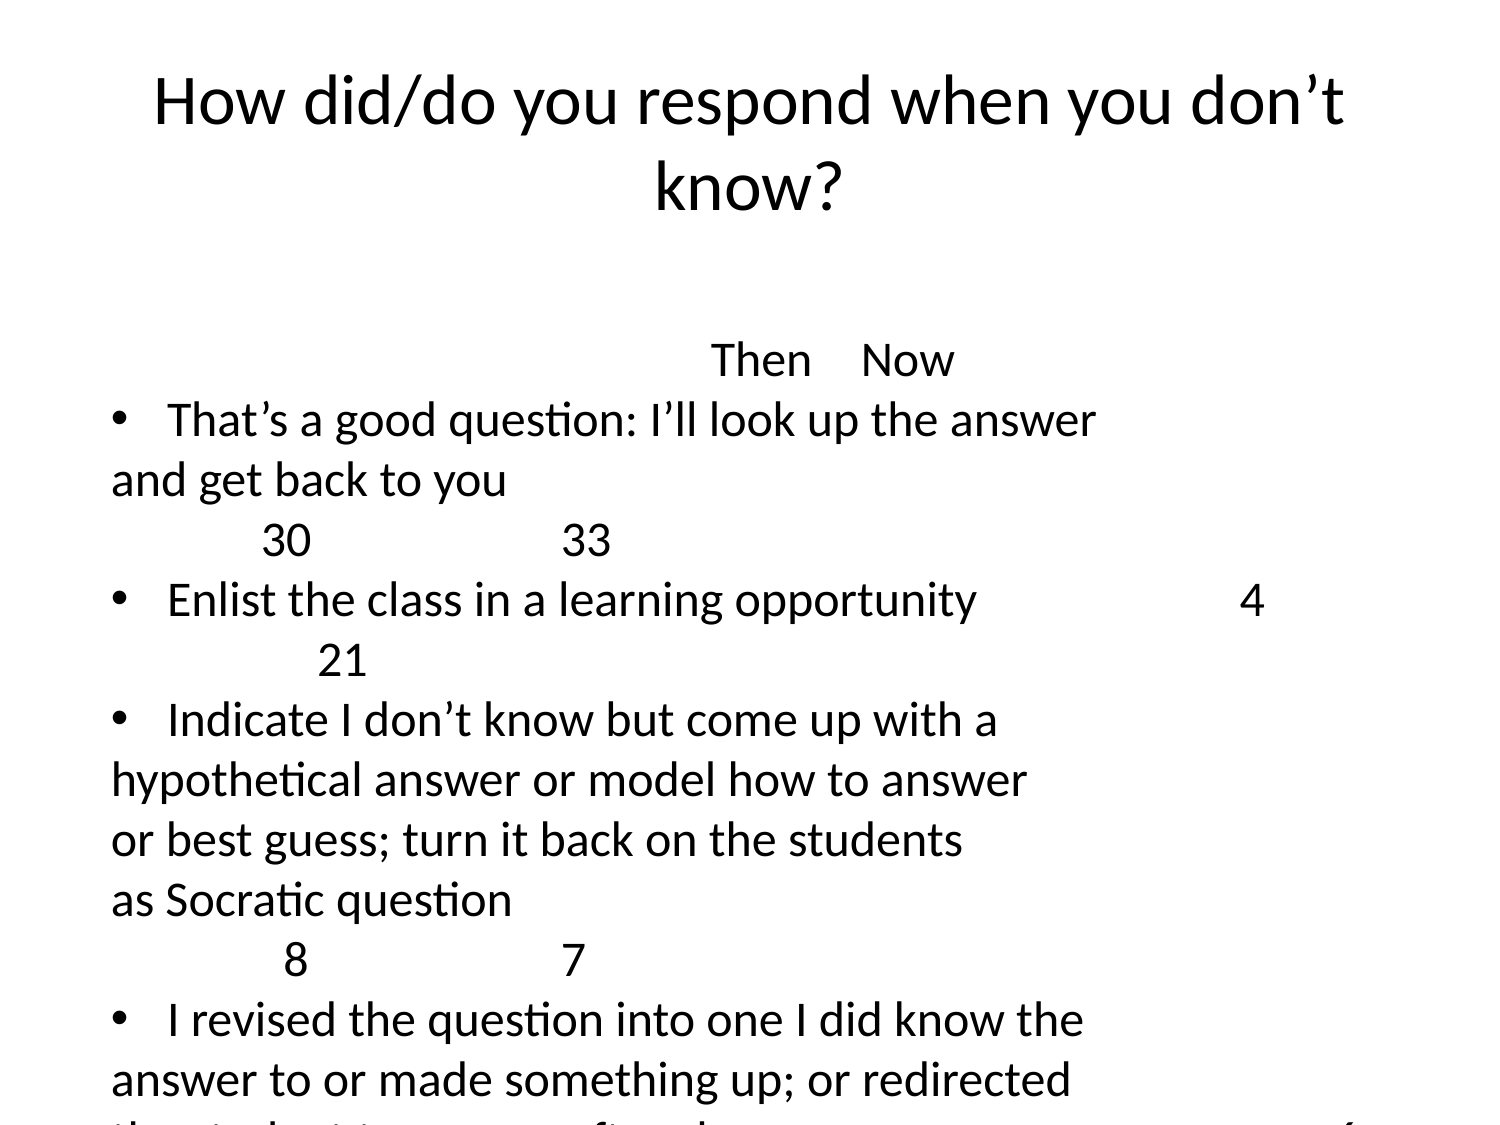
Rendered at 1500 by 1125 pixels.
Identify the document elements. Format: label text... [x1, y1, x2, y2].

text_box Then Now That’s a good question: I’ll look up the answer and get back to you 30 33 Enlist the class in a learning opportunity 4 21 Indicate I don’t know but come up with a hypothetical answer or model how to answer or best guess; turn it back on the students as Socratic question 8 7 I revised the question into one I did know the answer to or made something up; or redirected the student to see me after class. 6 [96, 259, 1480, 1125]
title How did/do you respond when you don’t know? [75, 45, 1425, 233]
